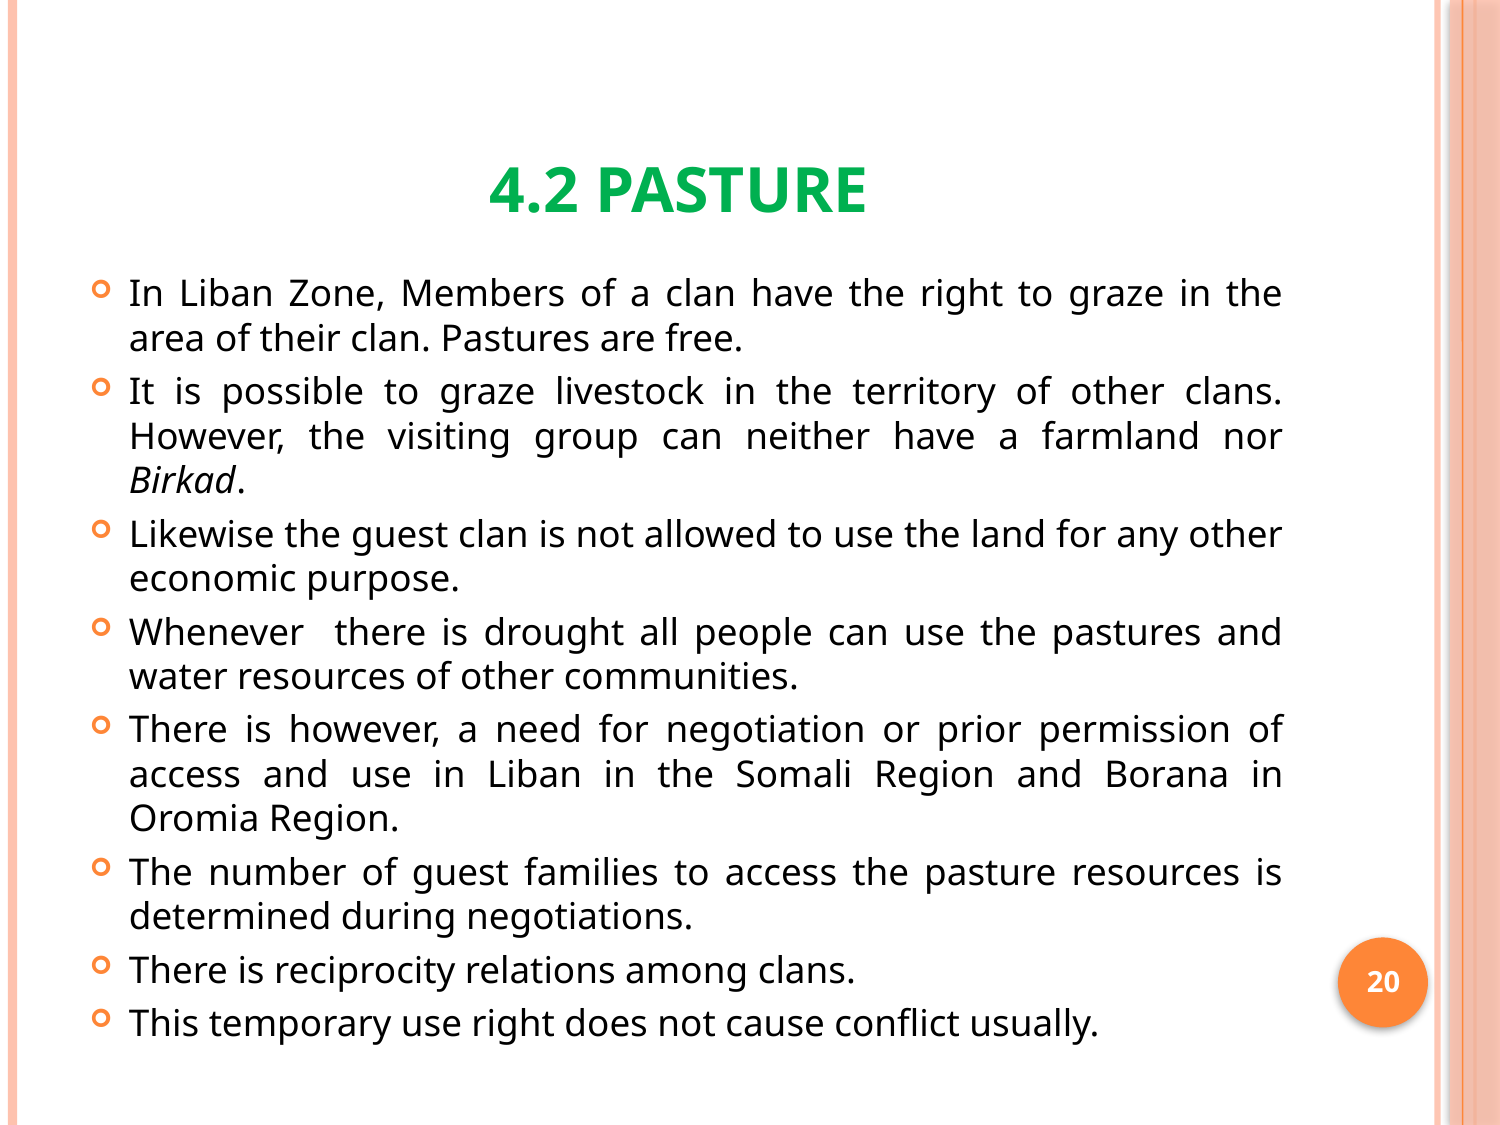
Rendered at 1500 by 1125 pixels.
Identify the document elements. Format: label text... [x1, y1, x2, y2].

slide_number 20 [1333, 940, 1434, 1027]
title 4.2 Pasture [75, 45, 1300, 233]
list In Liban Zone, Members of a clan have the right to graze in the area of their clan. Pastures are free. It is possible to graze livestock in the territory of other clans. However, the visiting group can neither have a farmland nor Birkad. Likewise the guest clan is not allowed to use the land for any other economic purpose. Whenever there is drought all people can use the pastures and water resources of other communities. There is however, a need for negotiation or prior permission of access and use in Liban in the Somali Region and Borana in Oromia Region. The number of guest families to access the pasture resources is determined during negotiations. There is reciprocity relations among clans. This temporary use right does not cause conflict usually. [75, 262, 1300, 1062]
